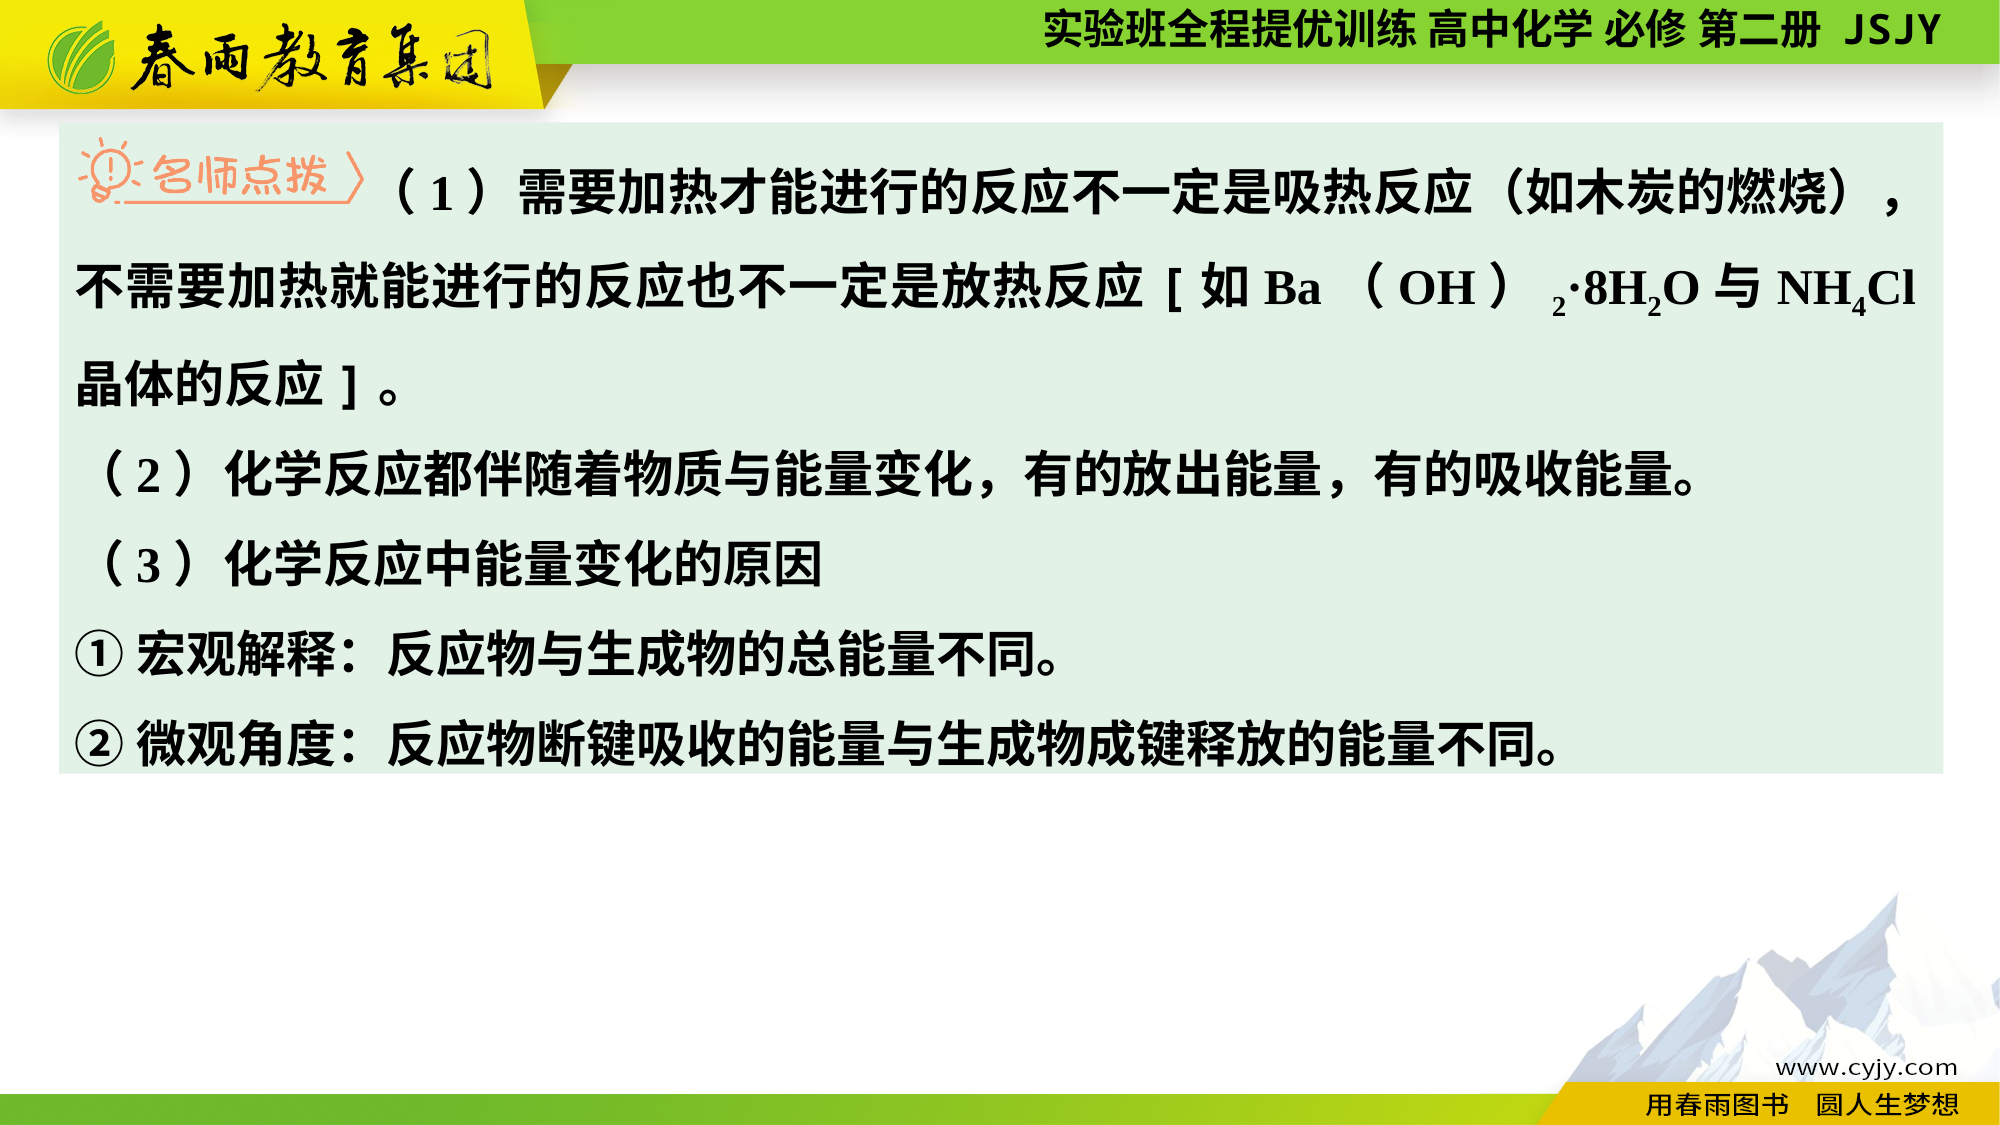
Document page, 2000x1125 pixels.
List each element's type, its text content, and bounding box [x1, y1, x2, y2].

list （1）需要加热才能进行的反应不一定是吸热反应（如木炭的燃烧），不需要加热就能进行的反应也不一定是放热反应[如Ba（OH）2·8H2O与NH4Cl晶体的反应]。 （2）化学反应都伴随着物质与能量变化，有的放出能量，有的吸收能量。 （3）化学反应中能量变化的原因 ①宏观解释：反应物与生成物的总能量不同。 ②微观角度：反应物断键吸收的能量与生成物成键释放的能量不同。 [59, 122, 1944, 774]
picture [0, 0, 2000, 1125]
